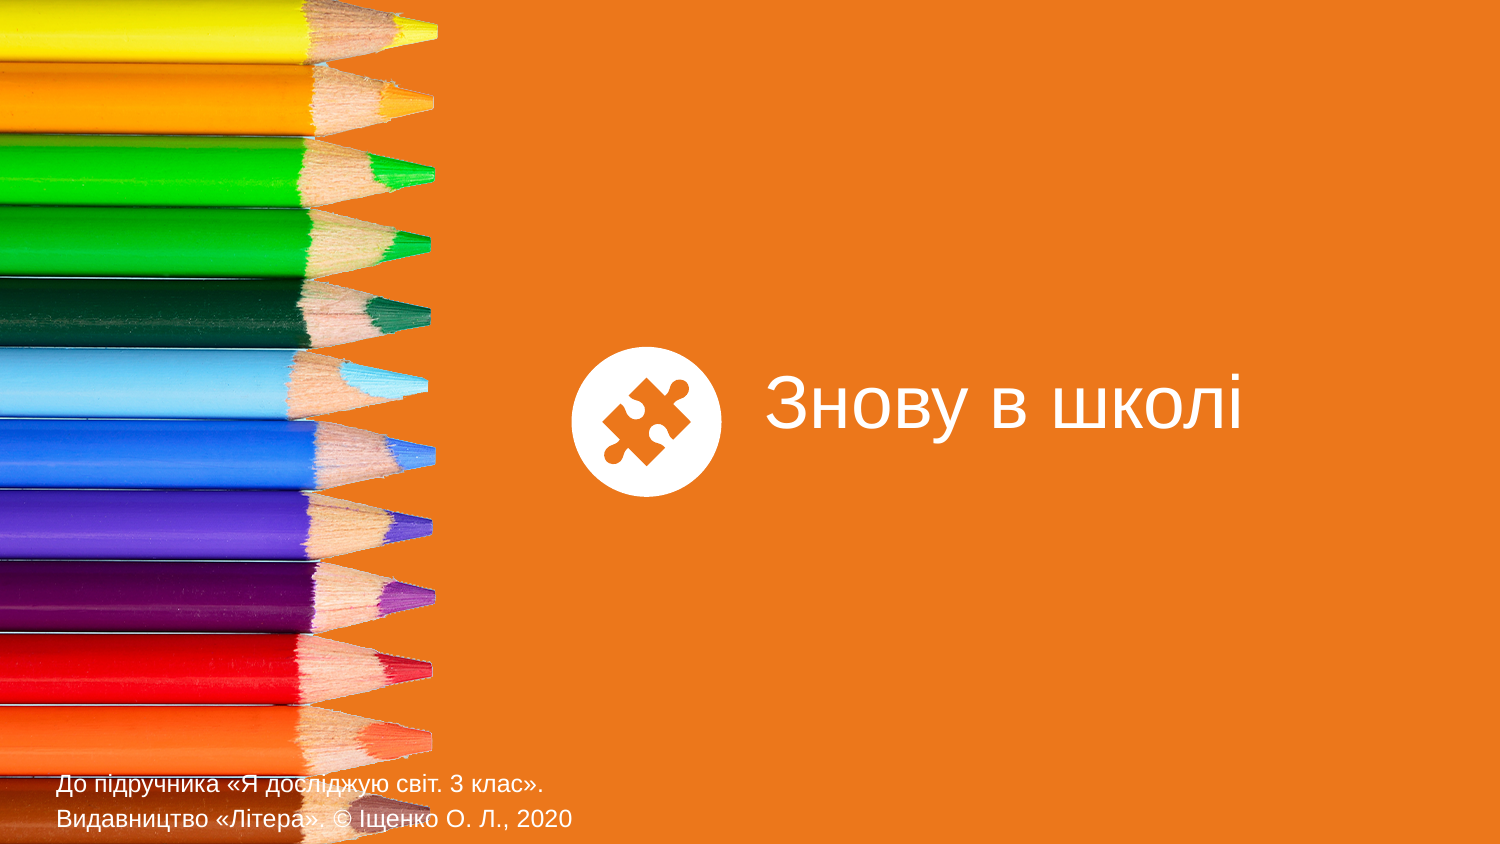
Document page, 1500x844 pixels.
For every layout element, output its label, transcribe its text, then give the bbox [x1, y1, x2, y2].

list Знову в школі [750, 351, 1500, 446]
text_box [600, 375, 693, 469]
picture [0, 0, 438, 844]
text_box [569, 344, 724, 499]
list До підручника «Я досліджую світ. 3 клас». Видавництво «Літера». © Іщенко О. Л., 2020 [41, 776, 792, 824]
